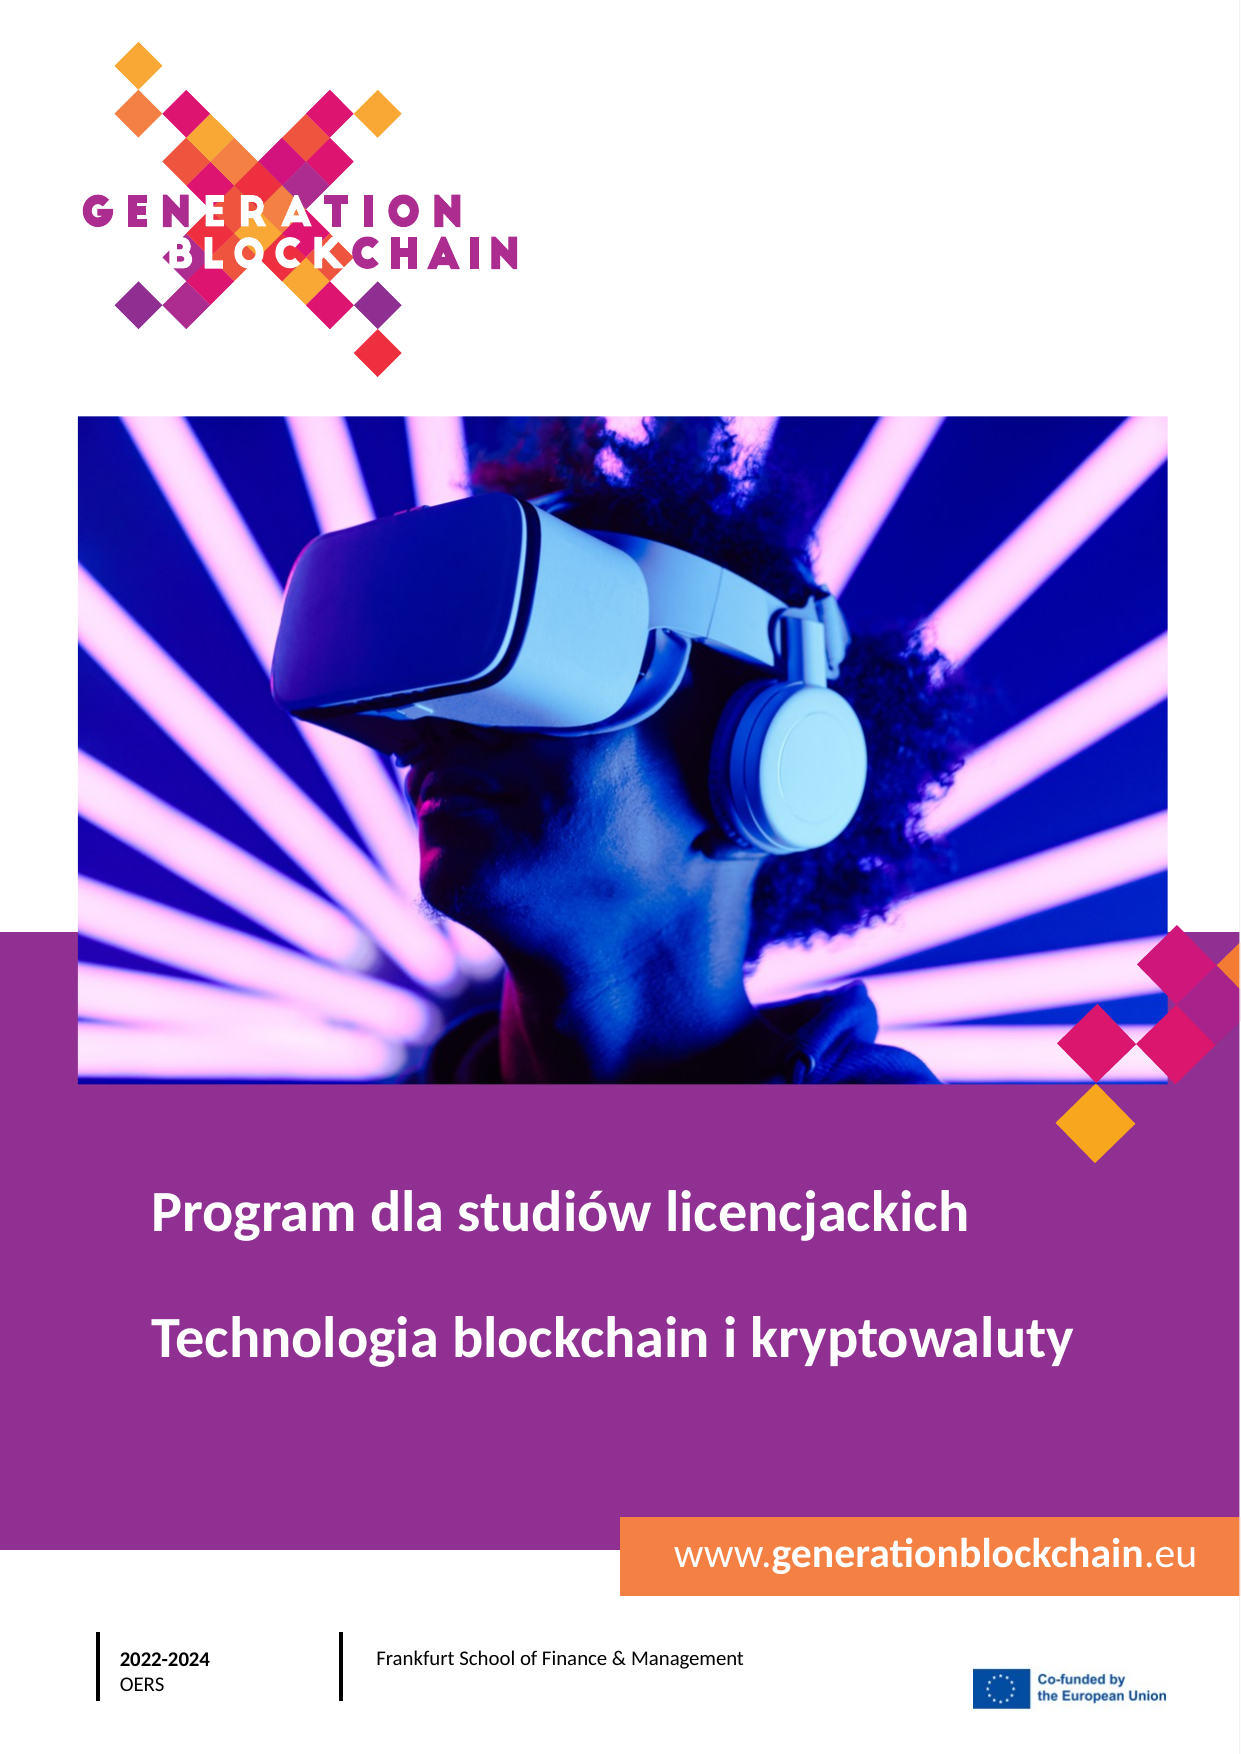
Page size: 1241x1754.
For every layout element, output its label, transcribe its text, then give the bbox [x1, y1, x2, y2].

picture [77, 416, 1168, 1085]
list Program dla studiów licencjackich Technologia blockchain i kryptowaluty [99, 1173, 1140, 1375]
text_box www.generationblockchain.eu [659, 1518, 1213, 1619]
list 2022-2024 OERS [105, 1638, 307, 1708]
picture [973, 1666, 1168, 1712]
list Frankfurt School of Finance & Management [361, 1637, 820, 1707]
